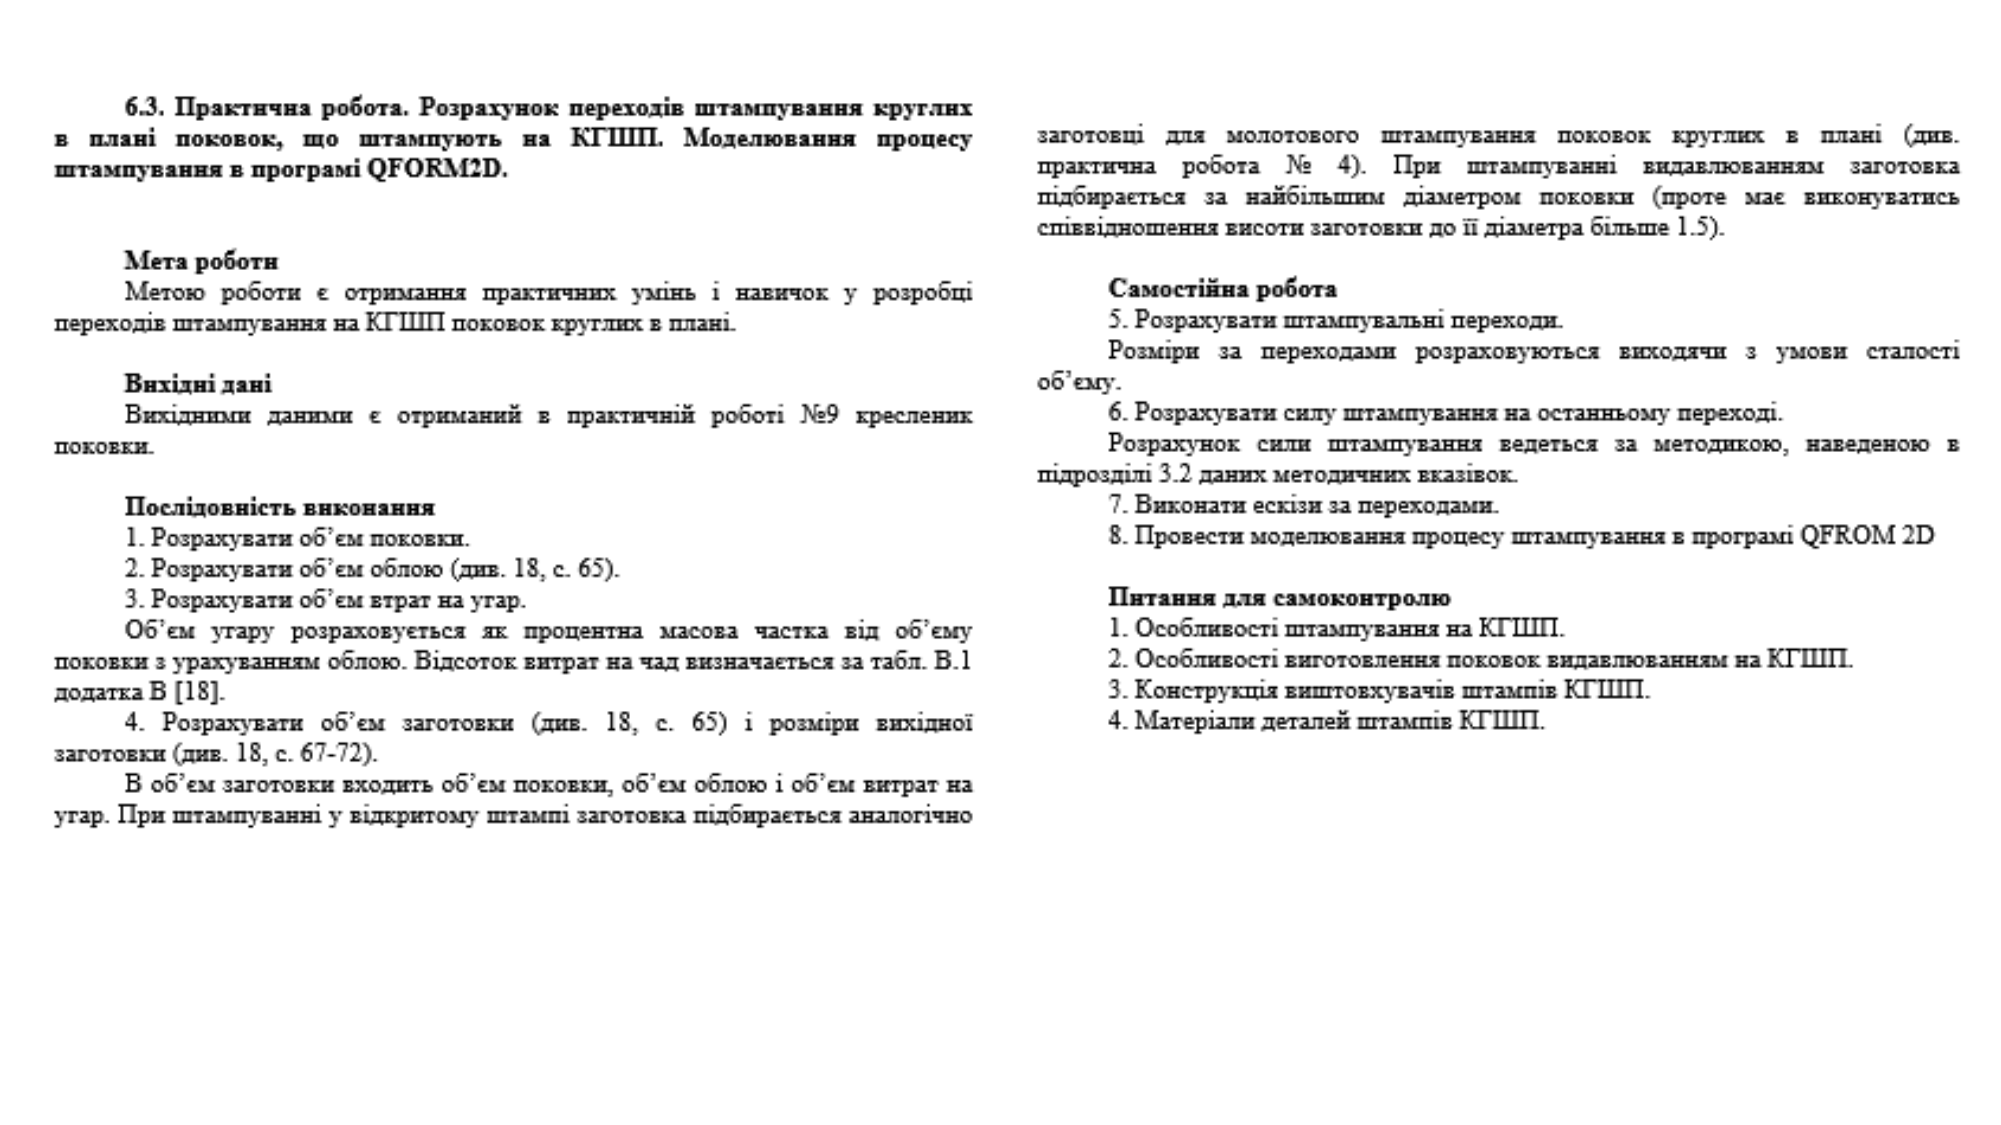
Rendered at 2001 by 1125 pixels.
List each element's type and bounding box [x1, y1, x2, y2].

list [41, 76, 1006, 852]
picture [1005, 103, 2000, 782]
